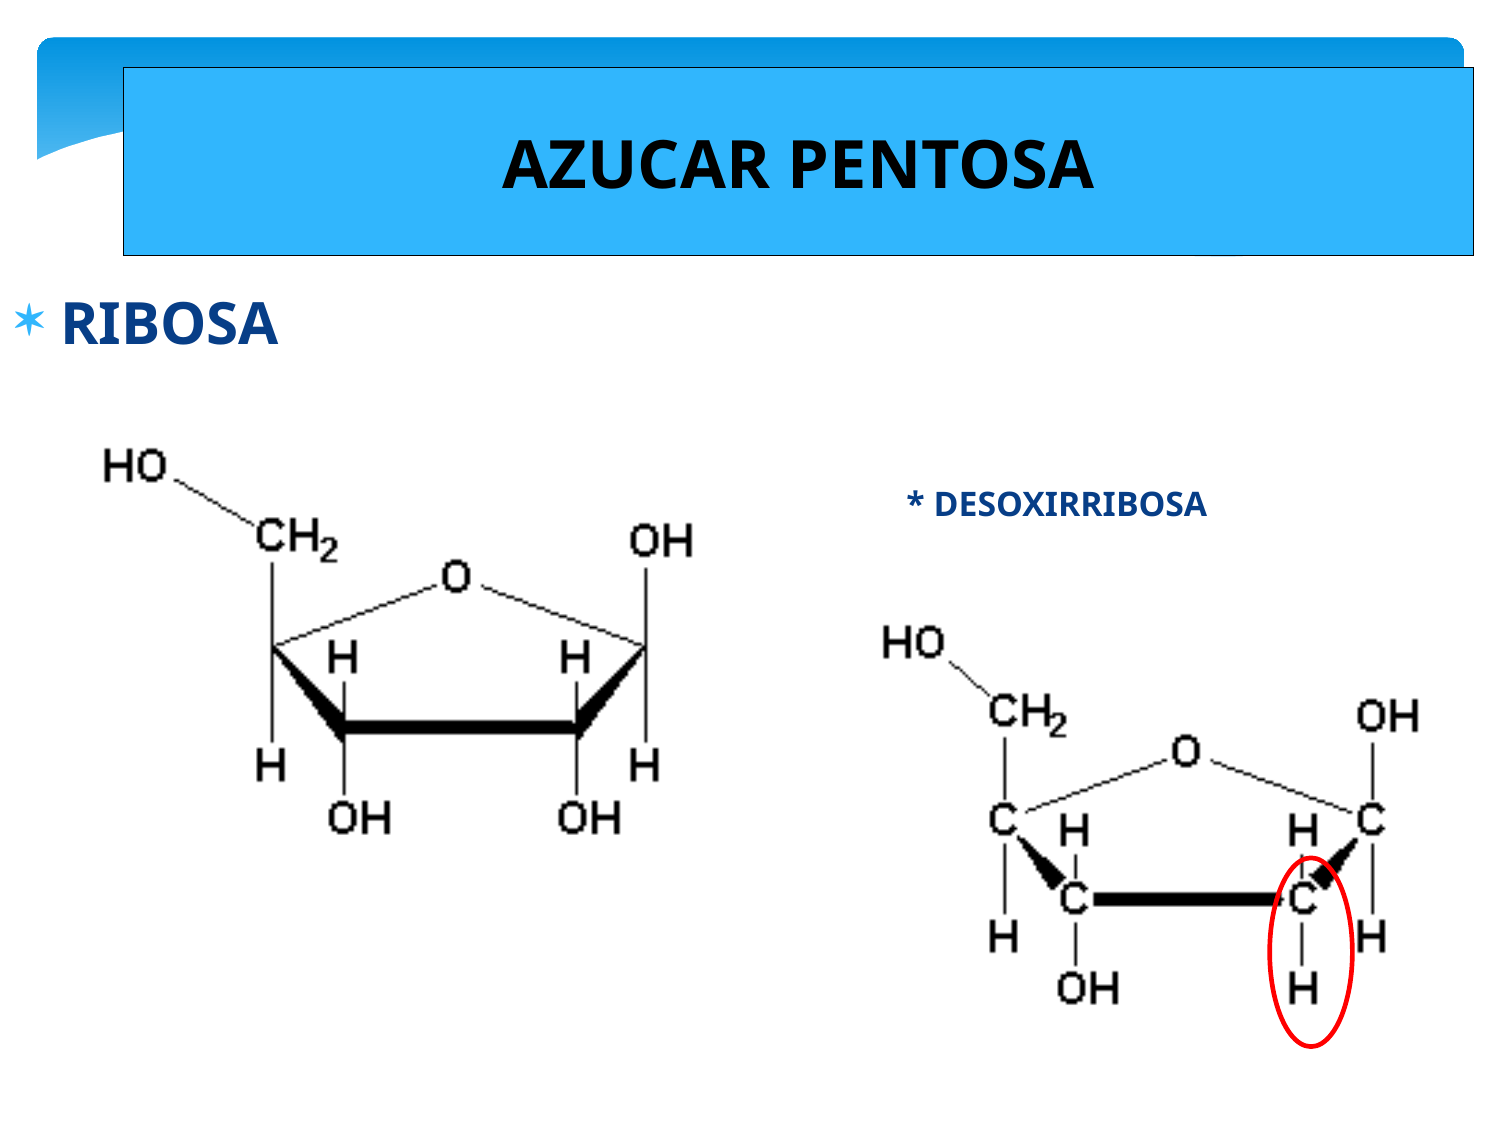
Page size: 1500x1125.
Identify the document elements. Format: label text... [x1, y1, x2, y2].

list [855, 597, 1424, 1036]
picture [76, 420, 699, 870]
list RIBOSA [0, 278, 663, 421]
text_box * DESOXIRRIBOSA [891, 467, 1442, 553]
title AZUCAR PENTOSA [123, 67, 1474, 256]
